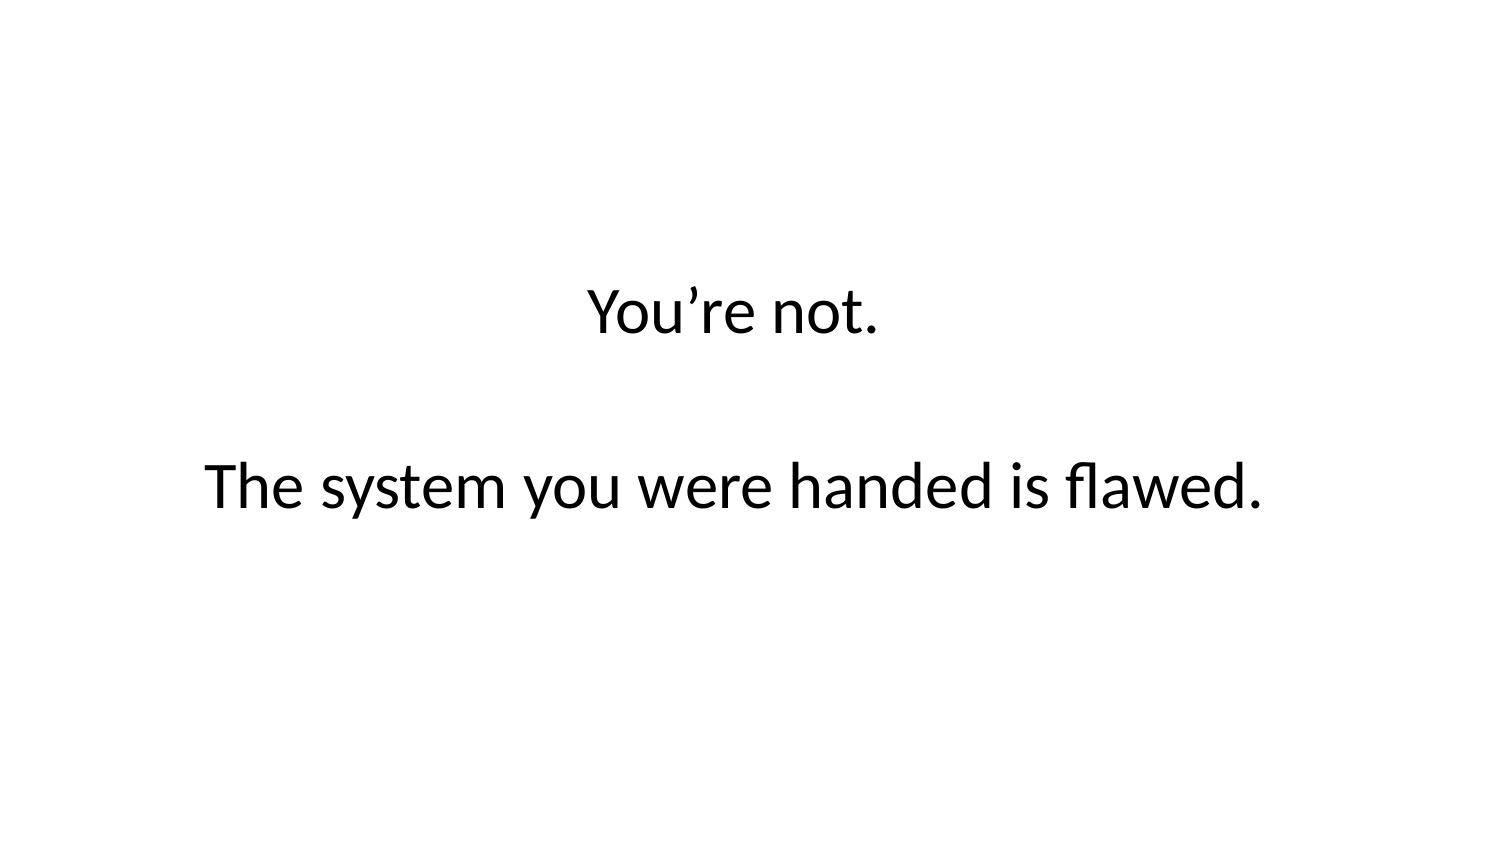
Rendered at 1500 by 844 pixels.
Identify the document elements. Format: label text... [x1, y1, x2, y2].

list You’re not. The system you were handed is flawed. [46, 268, 1423, 618]
